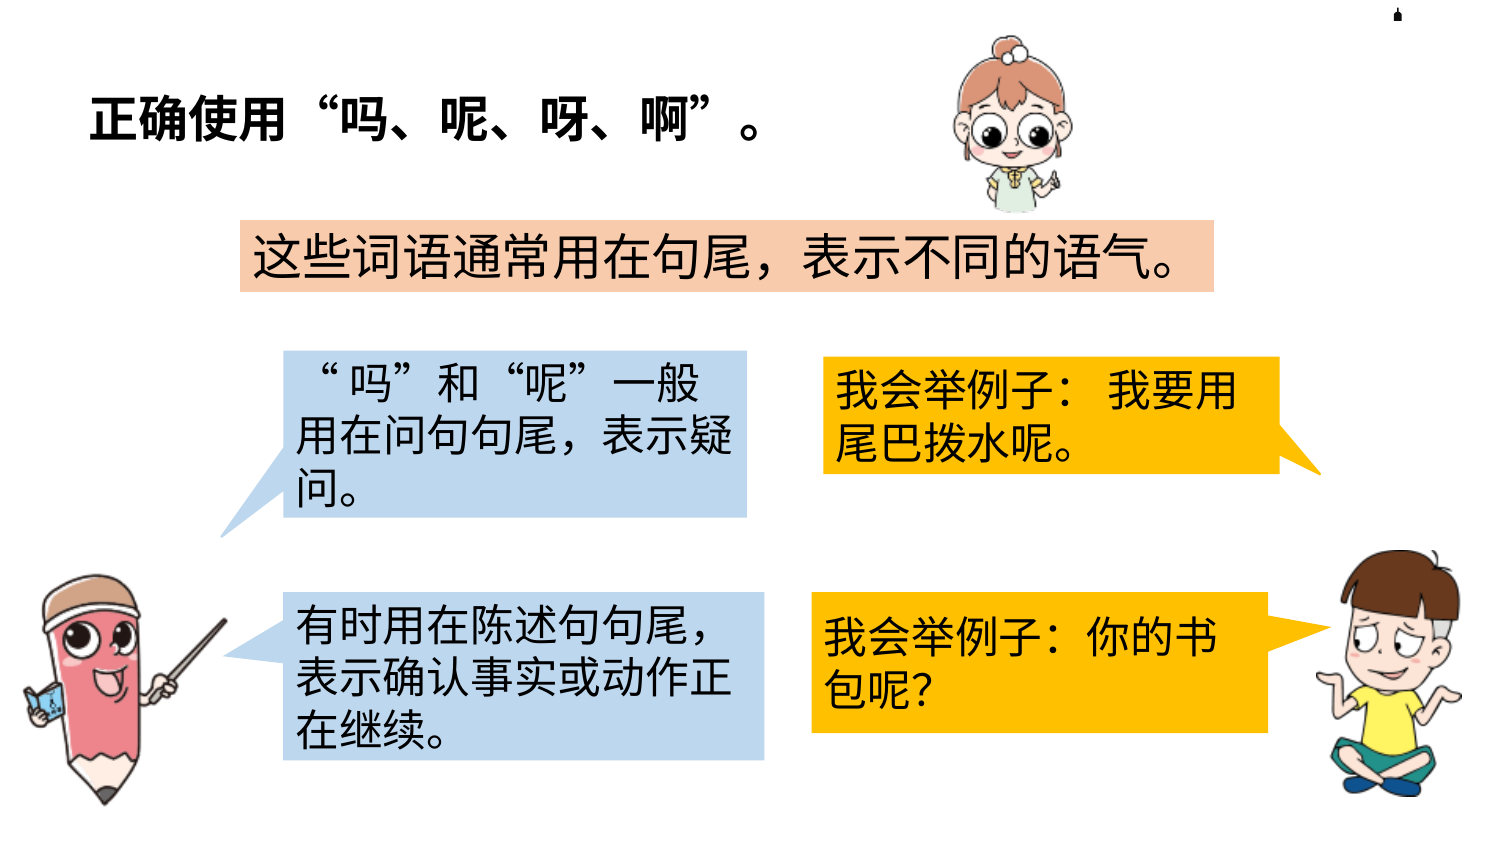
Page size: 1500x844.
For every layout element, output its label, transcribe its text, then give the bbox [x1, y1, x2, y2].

text_box 我会举例子： 我要用尾巴拨水呢。 [823, 356, 1322, 476]
text_box 我会举例子：你的书包呢？ [811, 592, 1316, 734]
picture [1316, 550, 1462, 797]
text_box 这些词语通常用在句尾，表示不同的语气。 [240, 220, 1214, 292]
text_box “吗”和“呢”一般用在问句句尾，表示疑问。 [220, 350, 747, 538]
text_box 正确使用“吗、呢、呀、啊”。 [77, 81, 801, 153]
text_box 有时用在陈述句句尾，表示确认事实或动作正在继续。 [237, 592, 765, 761]
picture [0, 571, 237, 808]
picture [951, 31, 1076, 214]
